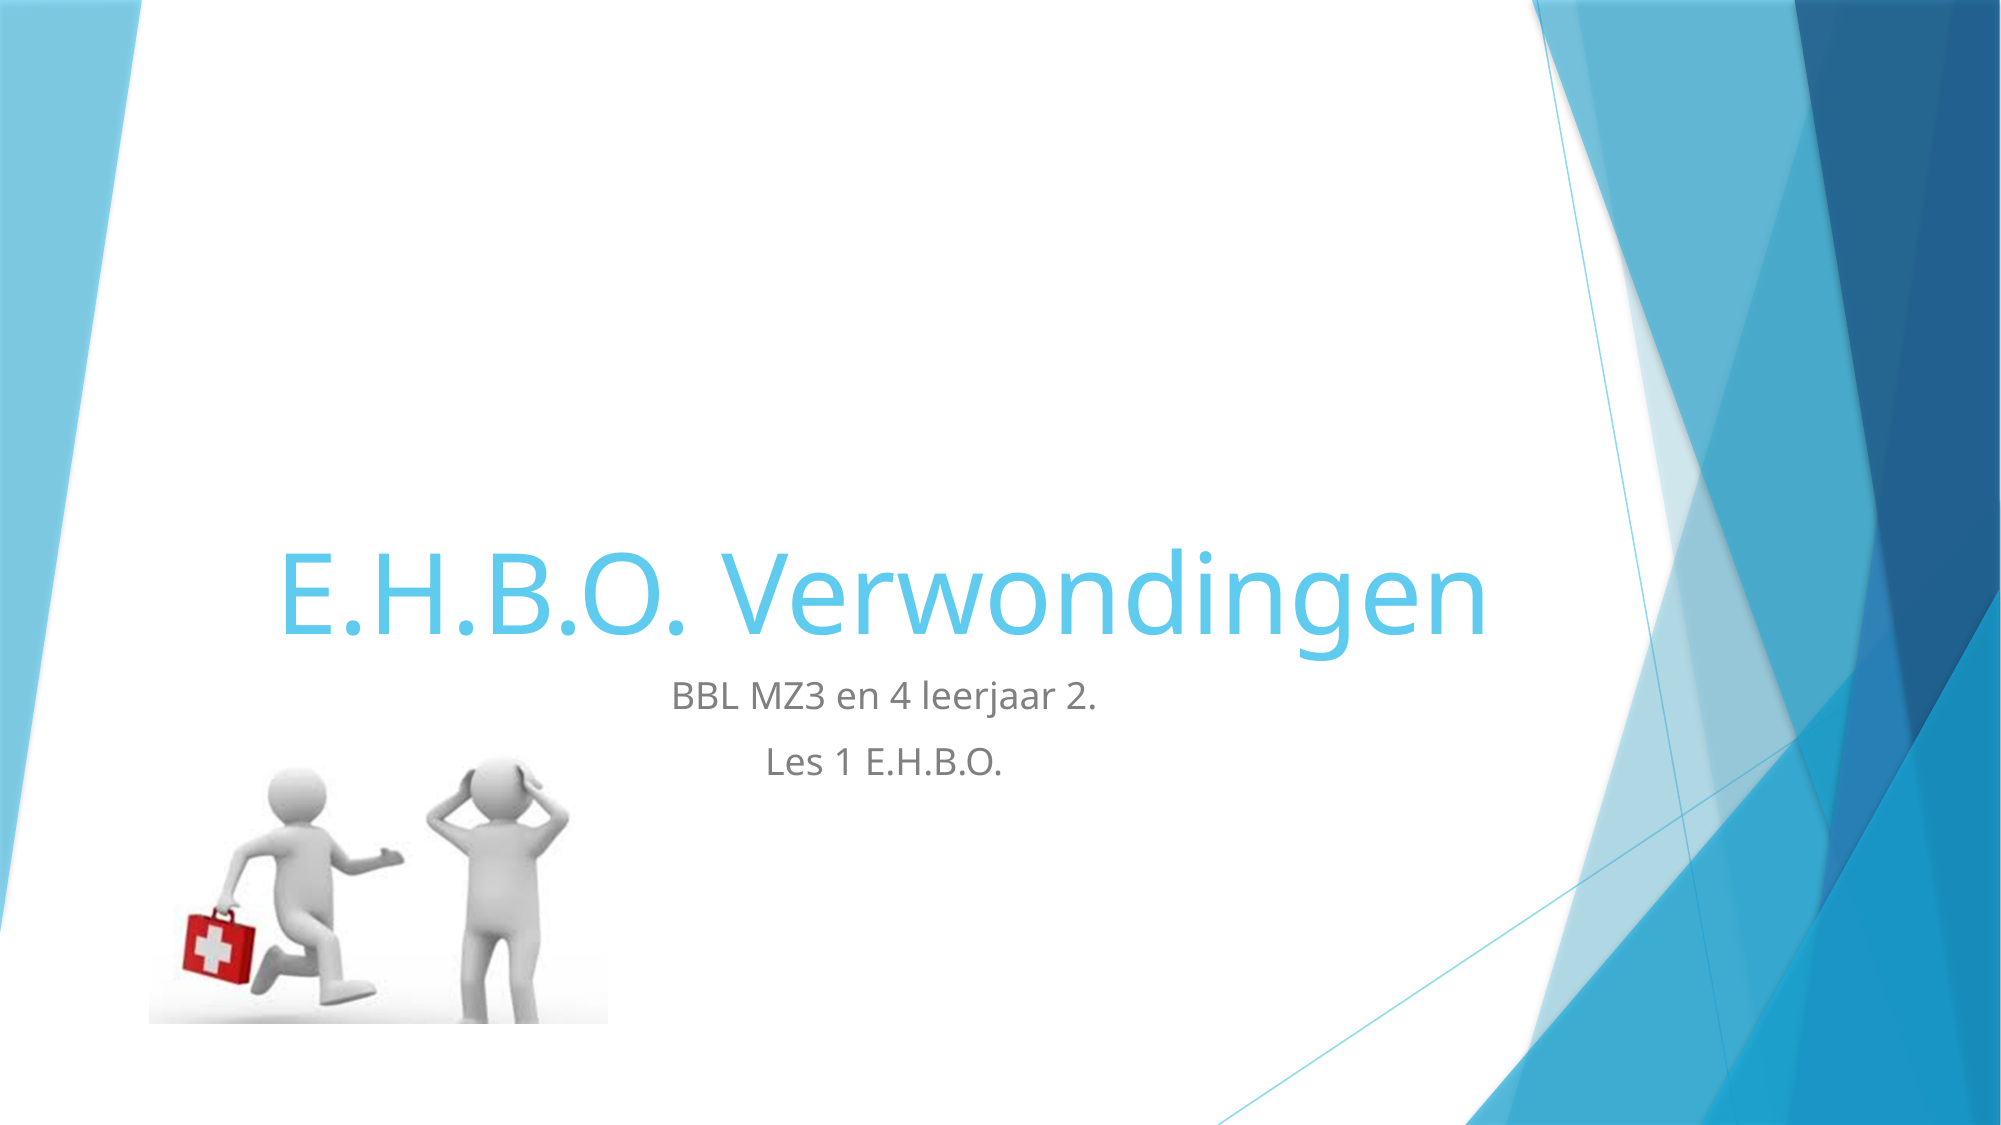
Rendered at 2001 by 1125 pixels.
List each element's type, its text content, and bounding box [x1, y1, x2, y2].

title E.H.B.O. Verwondingen [247, 394, 1522, 664]
subtitle BBL MZ3 en 4 leerjaar 2. Les 1 E.H.B.O. [247, 664, 1522, 845]
picture [148, 753, 608, 1024]
